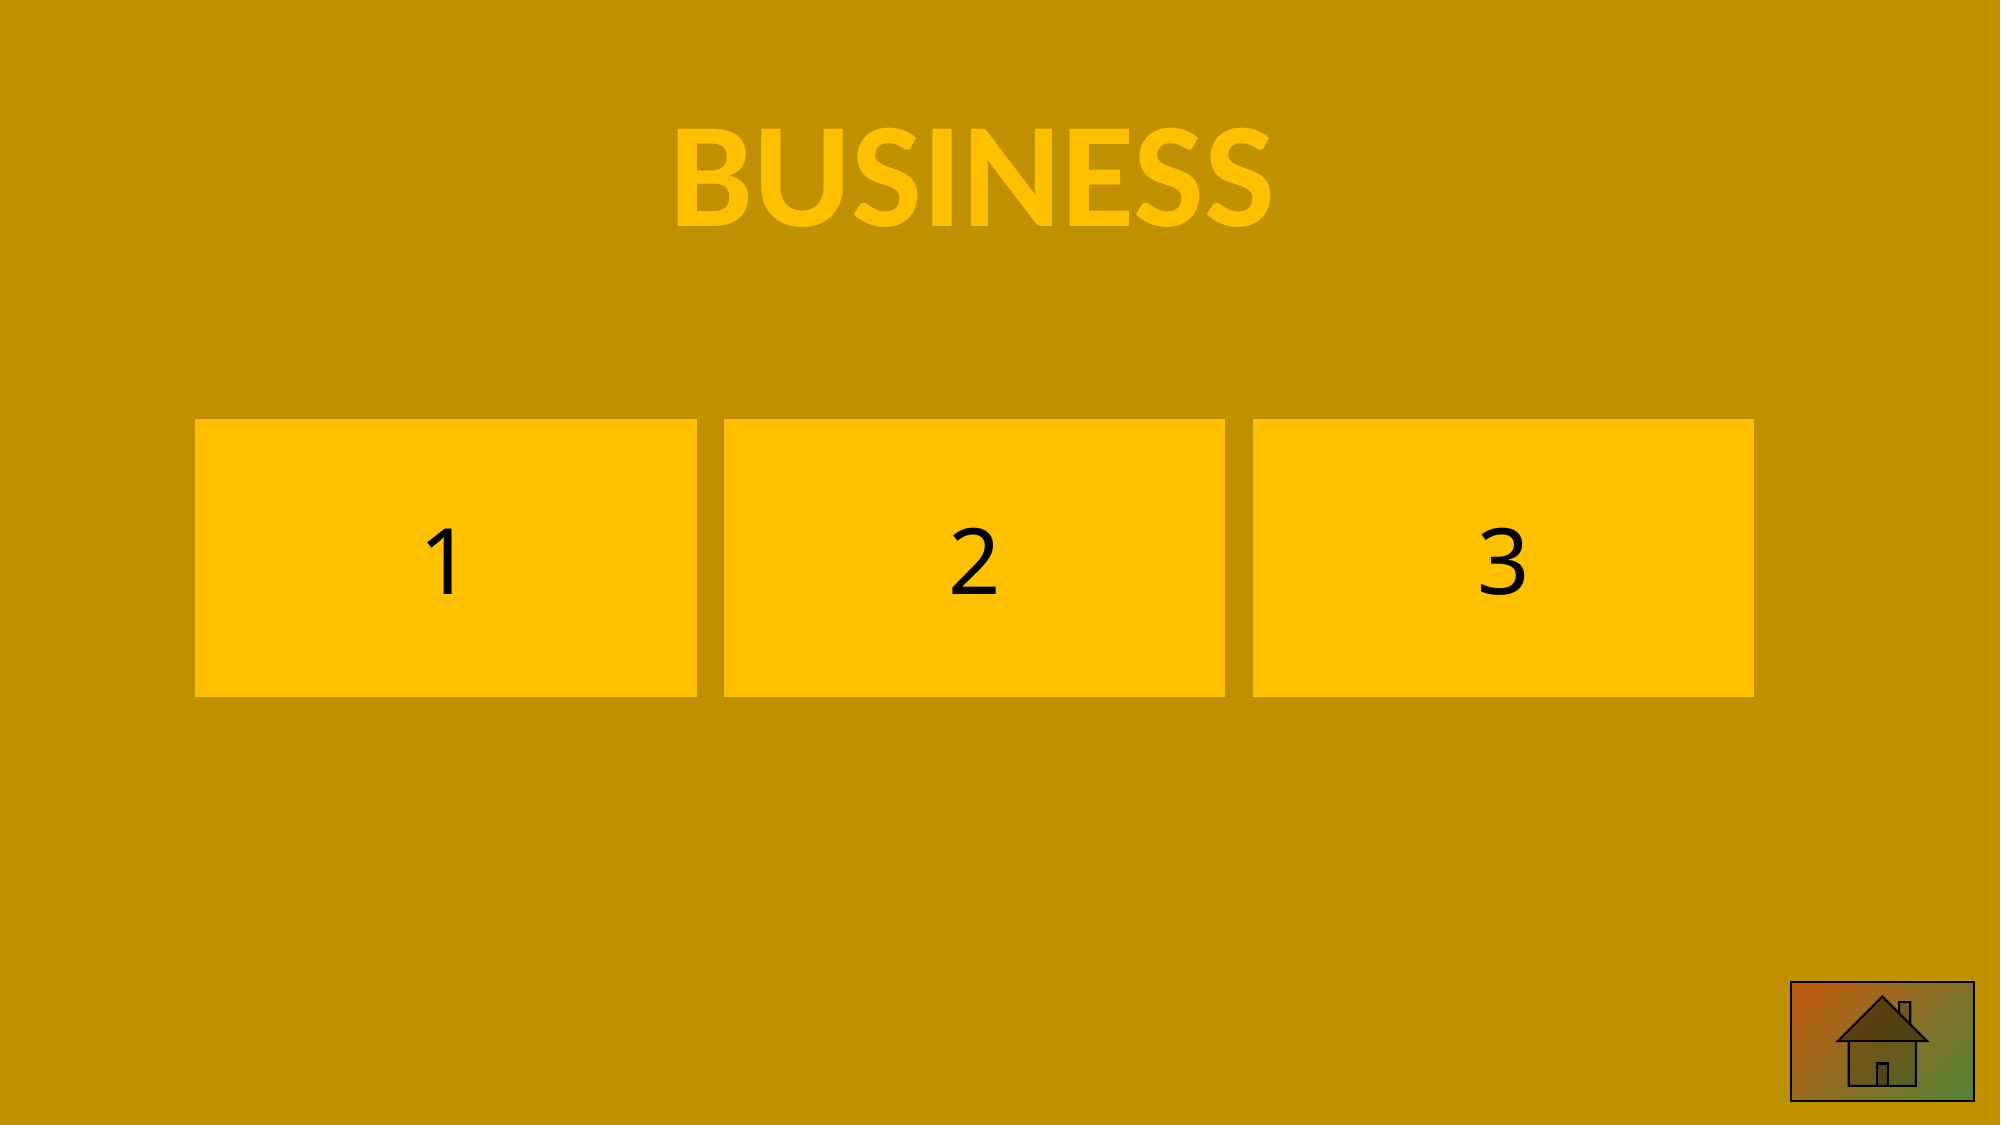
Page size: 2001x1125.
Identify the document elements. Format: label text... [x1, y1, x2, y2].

text_box 1 [193, 417, 699, 699]
text_box Business [654, 68, 1291, 264]
text_box 3 [1251, 417, 1756, 699]
text_box [1790, 981, 1975, 1102]
text_box 2 [722, 417, 1227, 699]
